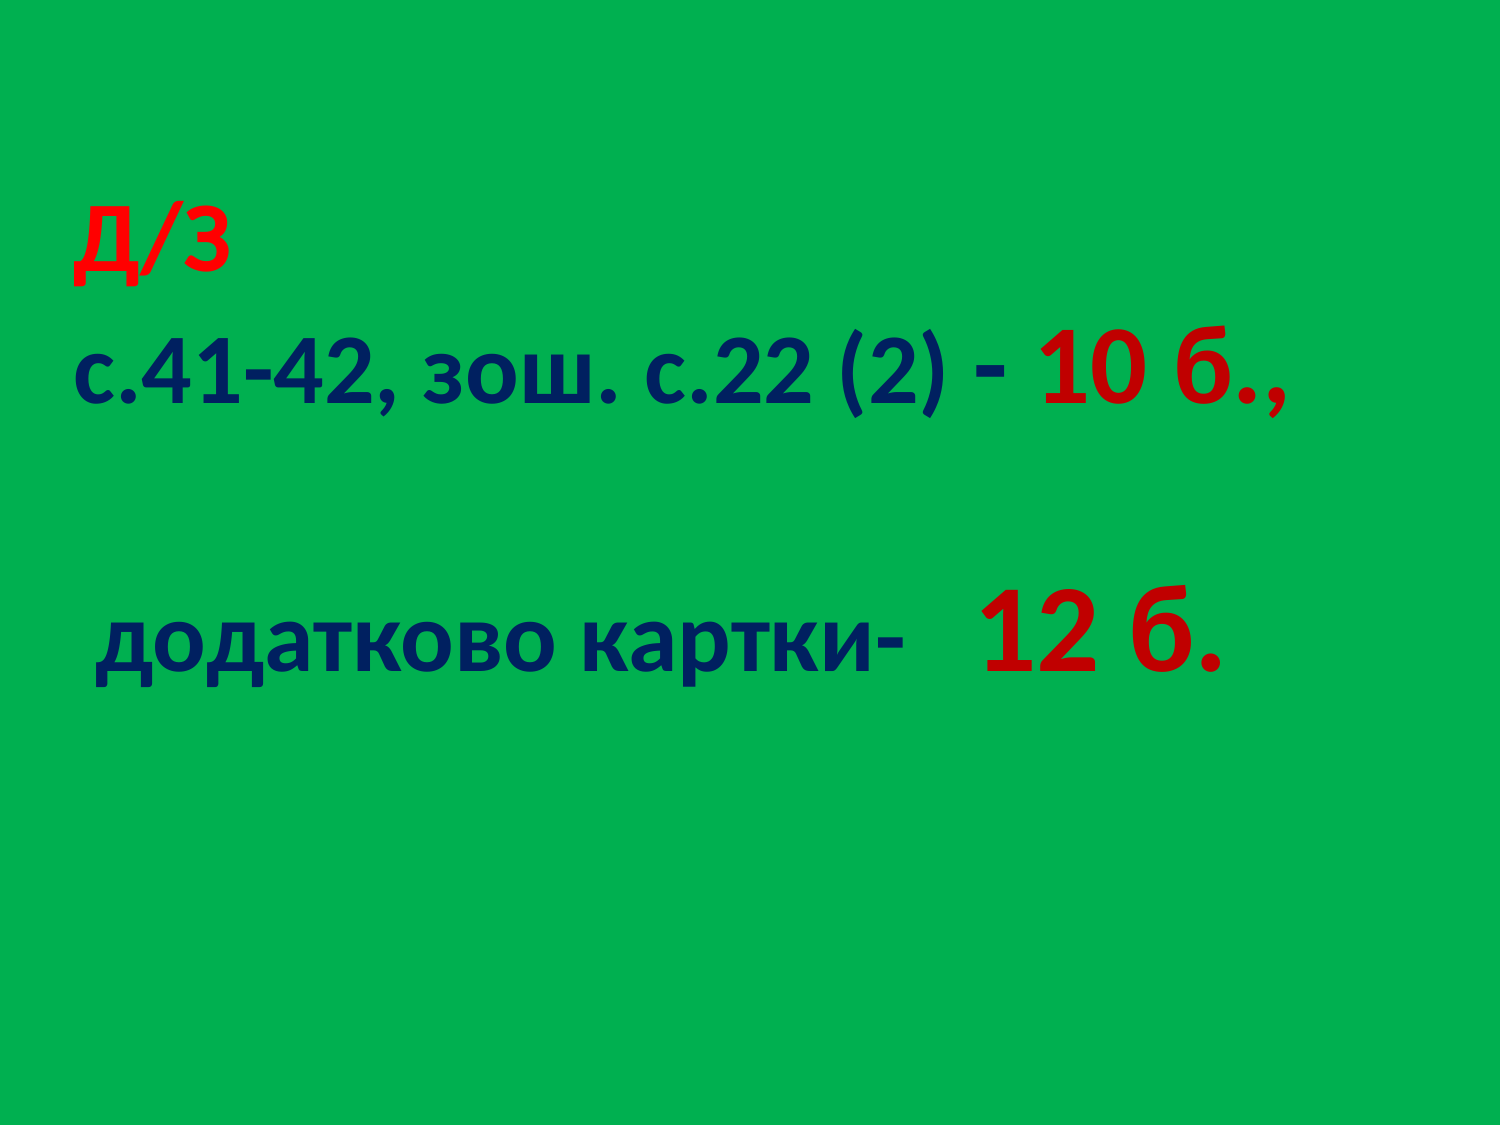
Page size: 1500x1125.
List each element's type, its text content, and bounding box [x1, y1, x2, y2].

text_box Д/З с.41-42, зош. с.22 (2) - 10 б., додатково картки- 12 б. [58, 163, 1500, 704]
